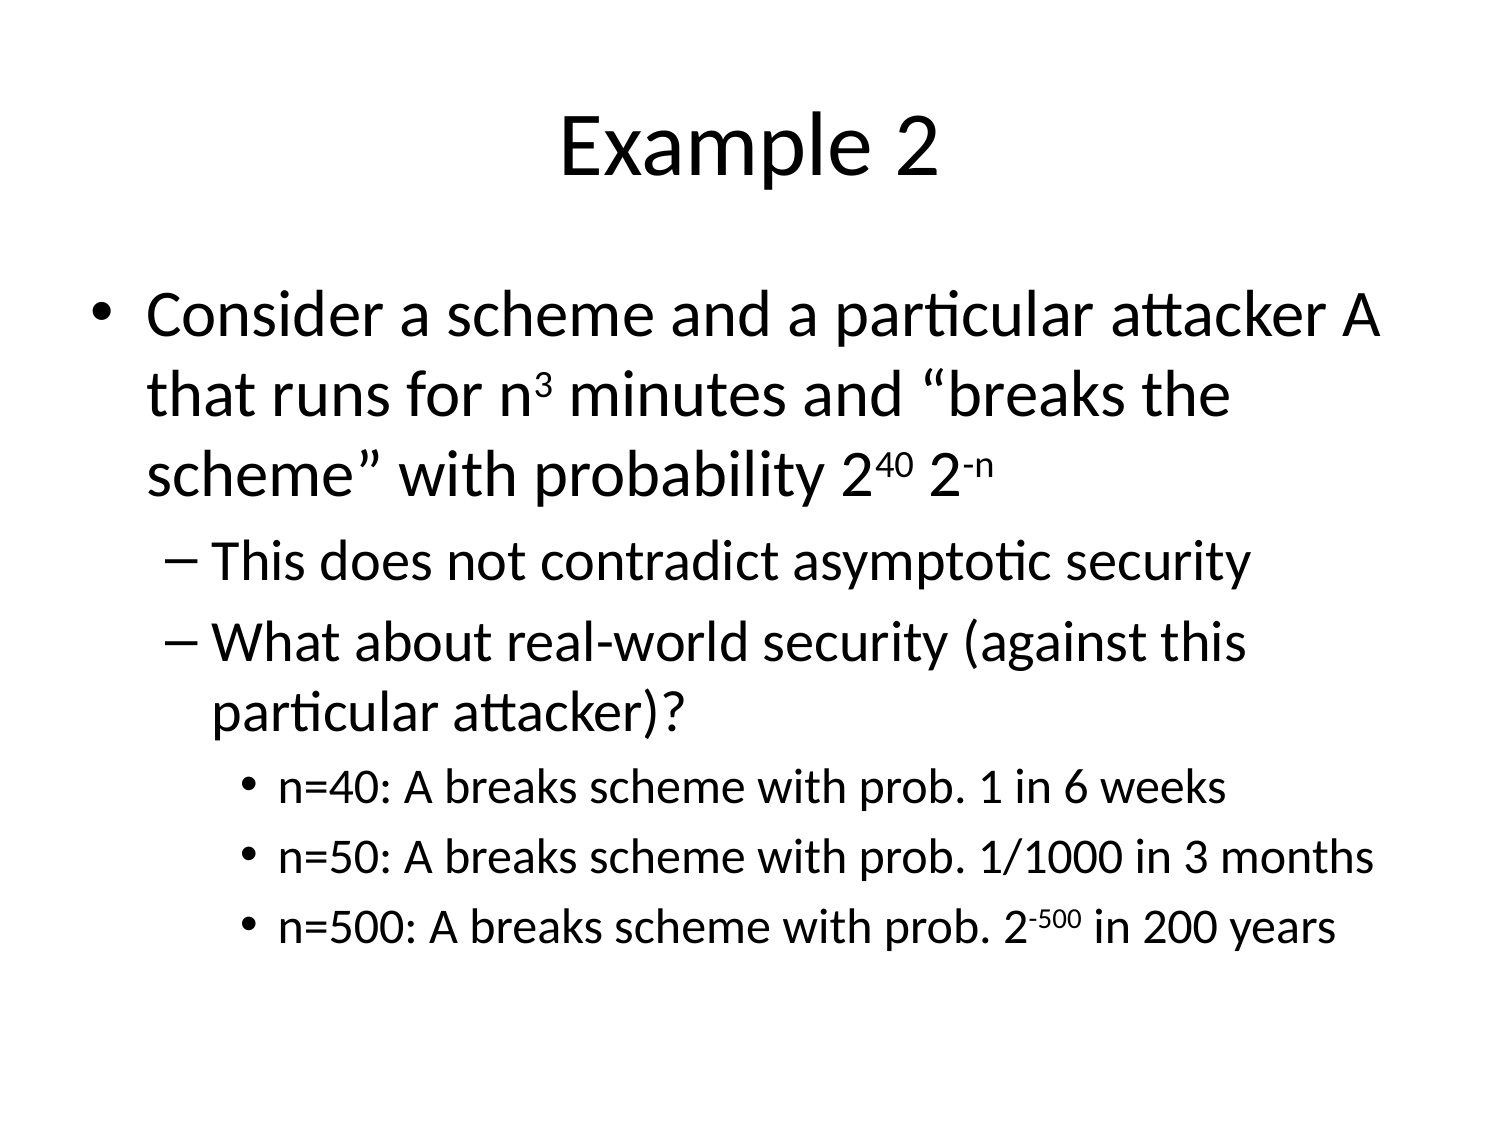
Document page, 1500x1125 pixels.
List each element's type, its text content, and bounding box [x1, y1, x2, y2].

list Consider a scheme and a particular attacker A that runs for n3 minutes and “breaks the scheme” with probability 240 2-n This does not contradict asymptotic security What about real-world security (against this particular attacker)? n=40: A breaks scheme with prob. 1 in 6 weeks n=50: A breaks scheme with prob. 1/1000 in 3 months n=500: A breaks scheme with prob. 2-500 in 200 years [75, 262, 1425, 1005]
title Example 2 [75, 45, 1425, 233]
